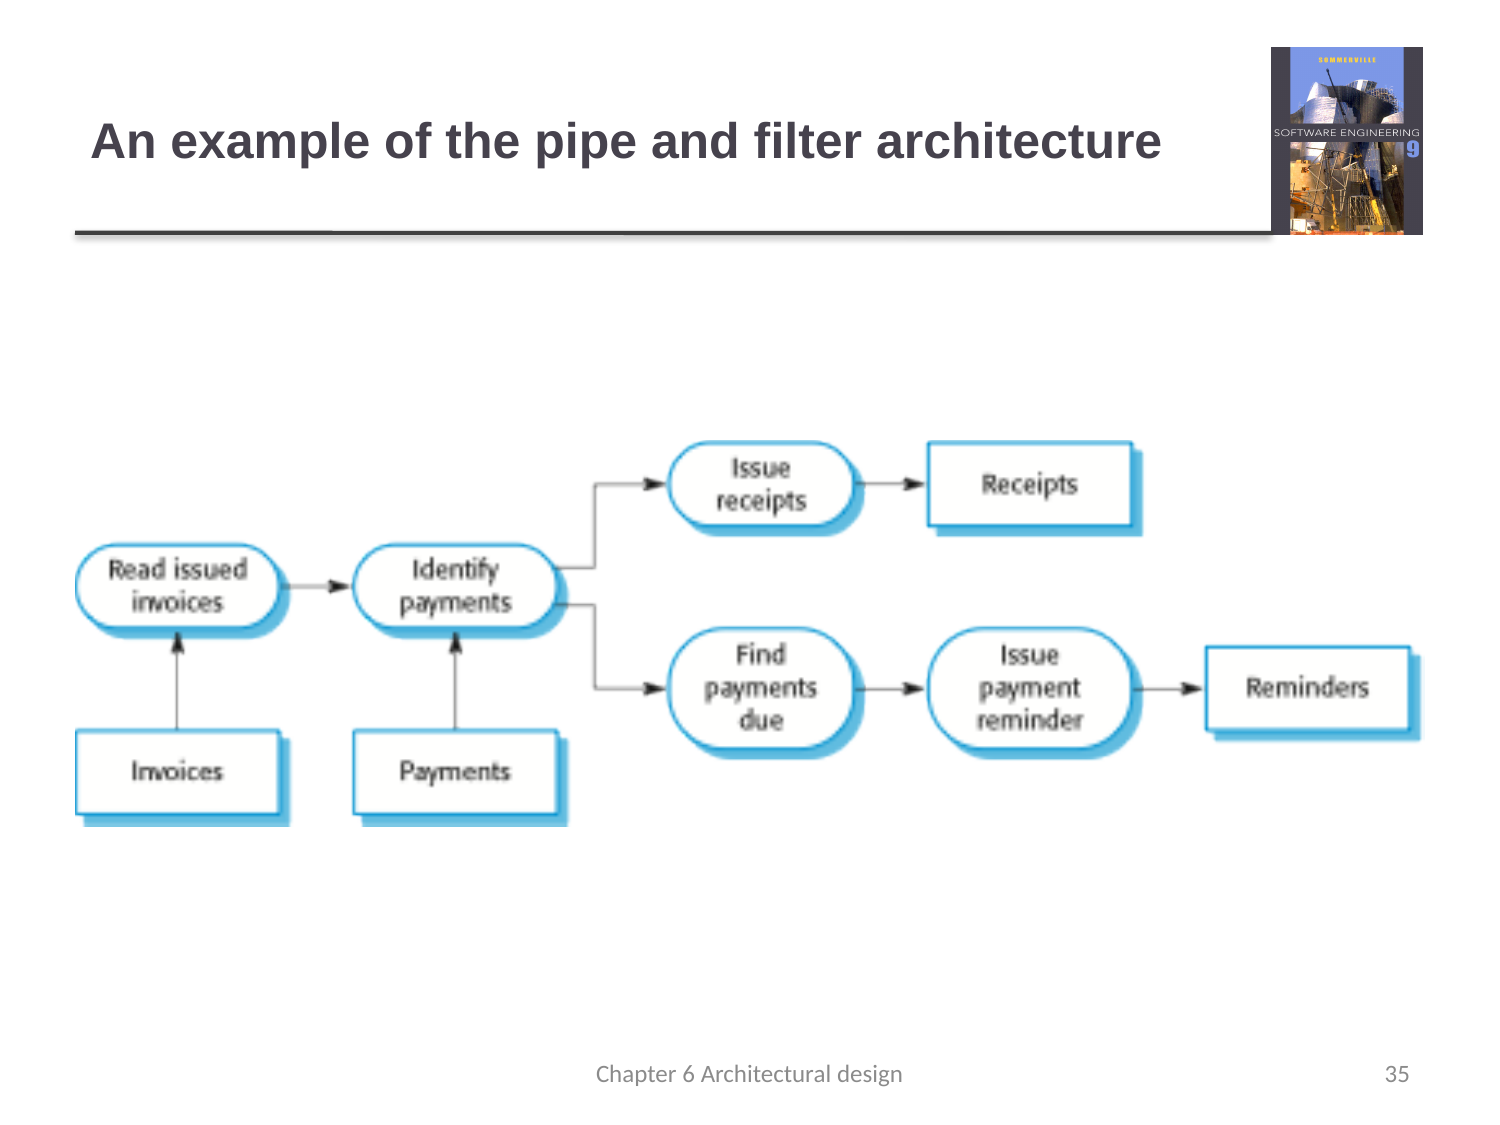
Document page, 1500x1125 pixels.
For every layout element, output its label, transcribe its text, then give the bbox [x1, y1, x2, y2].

footer Chapter 6 Architectural design [512, 1042, 988, 1103]
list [74, 262, 1426, 1006]
title An example of the pipe and filter architecture [74, 44, 1272, 233]
picture [1272, 47, 1423, 235]
slide_number 35 [1074, 1042, 1425, 1103]
